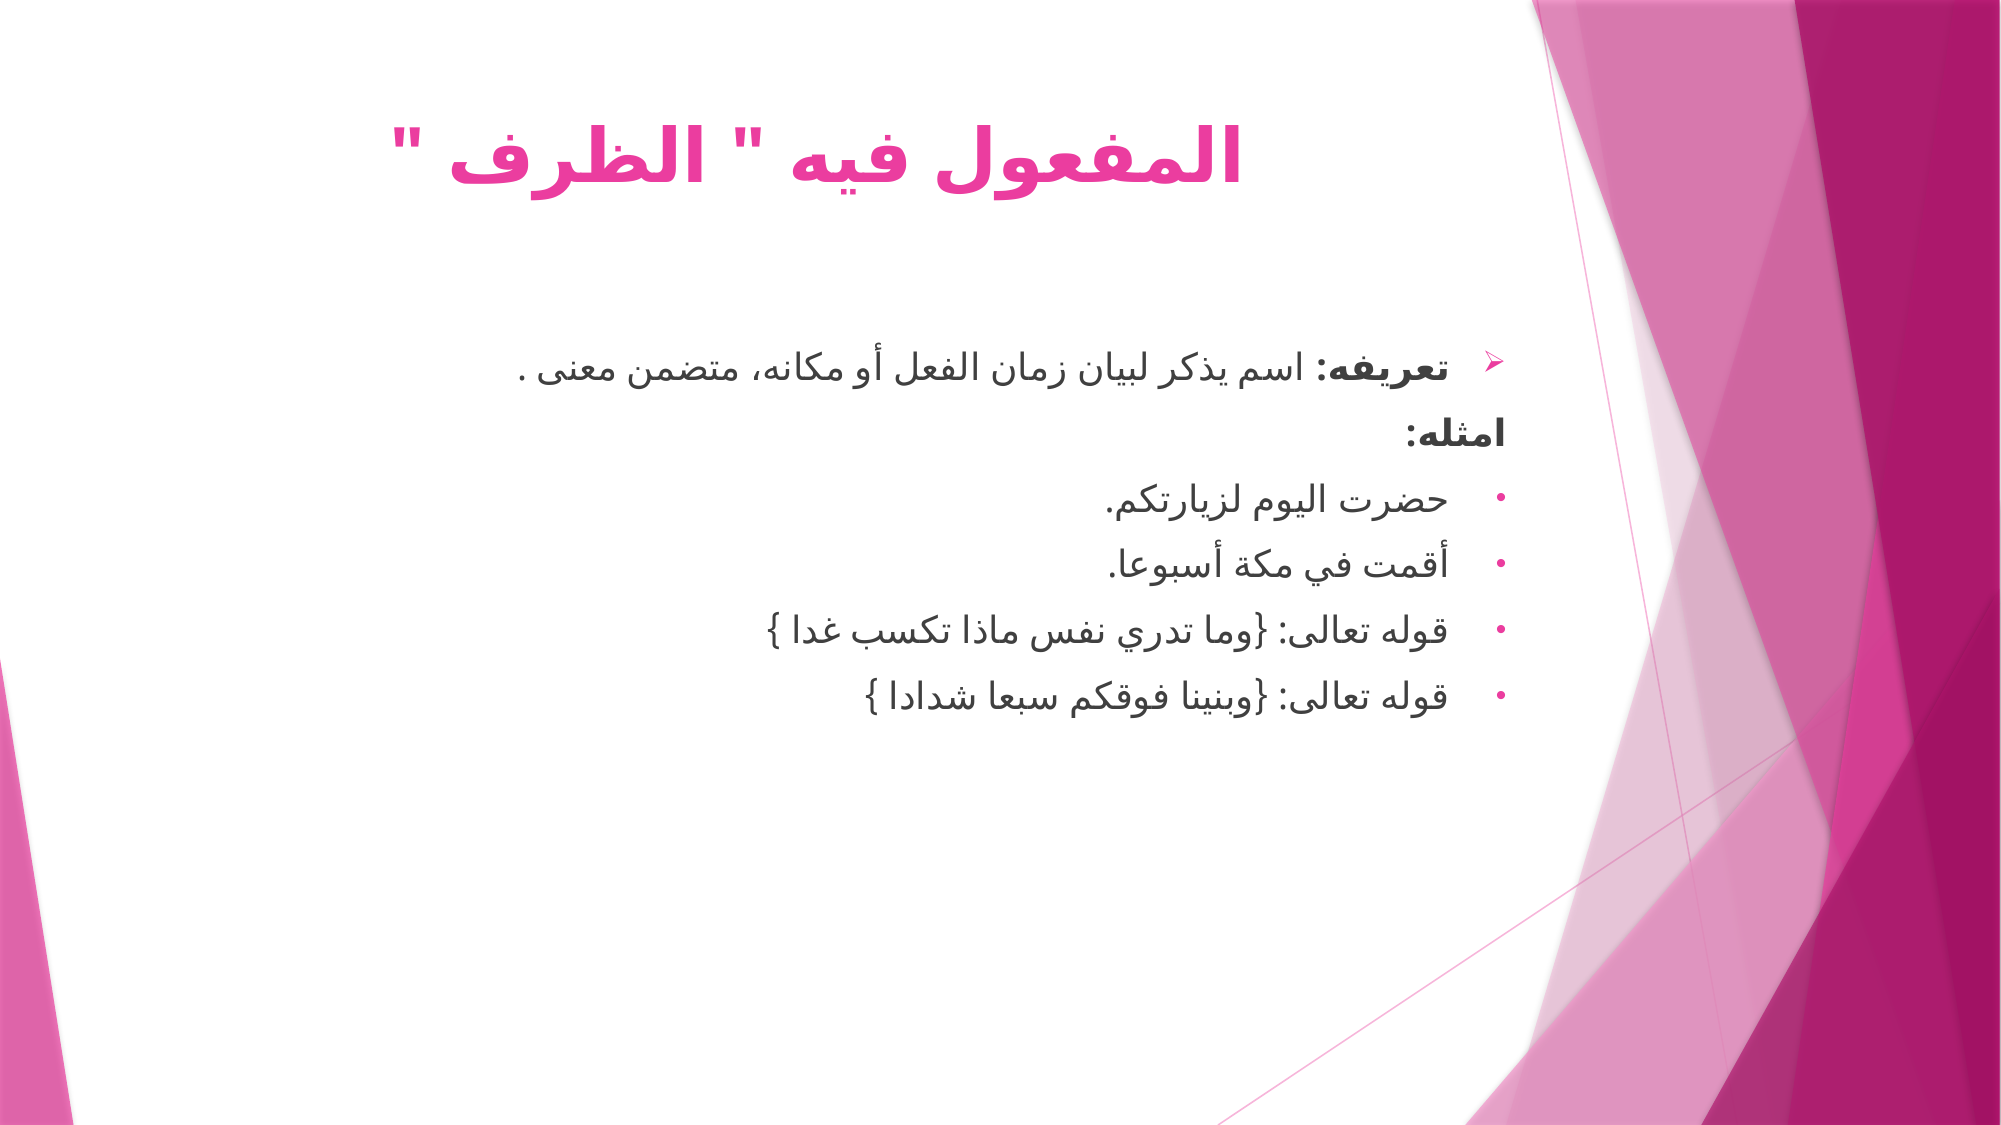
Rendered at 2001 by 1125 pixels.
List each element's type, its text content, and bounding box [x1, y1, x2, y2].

list تعريفه: اسم يذكر لبيان زمان الفعل أو مكانه، متضمن معنى . امثله: حضرت اليوم لزيارتكم. أقمت في مكة أسبوعا. قوله تعالى: {وما تدري نفس ماذا تكسب غدا } قوله تعالى: {وبنينا فوقكم سبعا شدادا } [111, 335, 1522, 1010]
title المفعول فيه " الظرف " [111, 99, 1522, 317]
